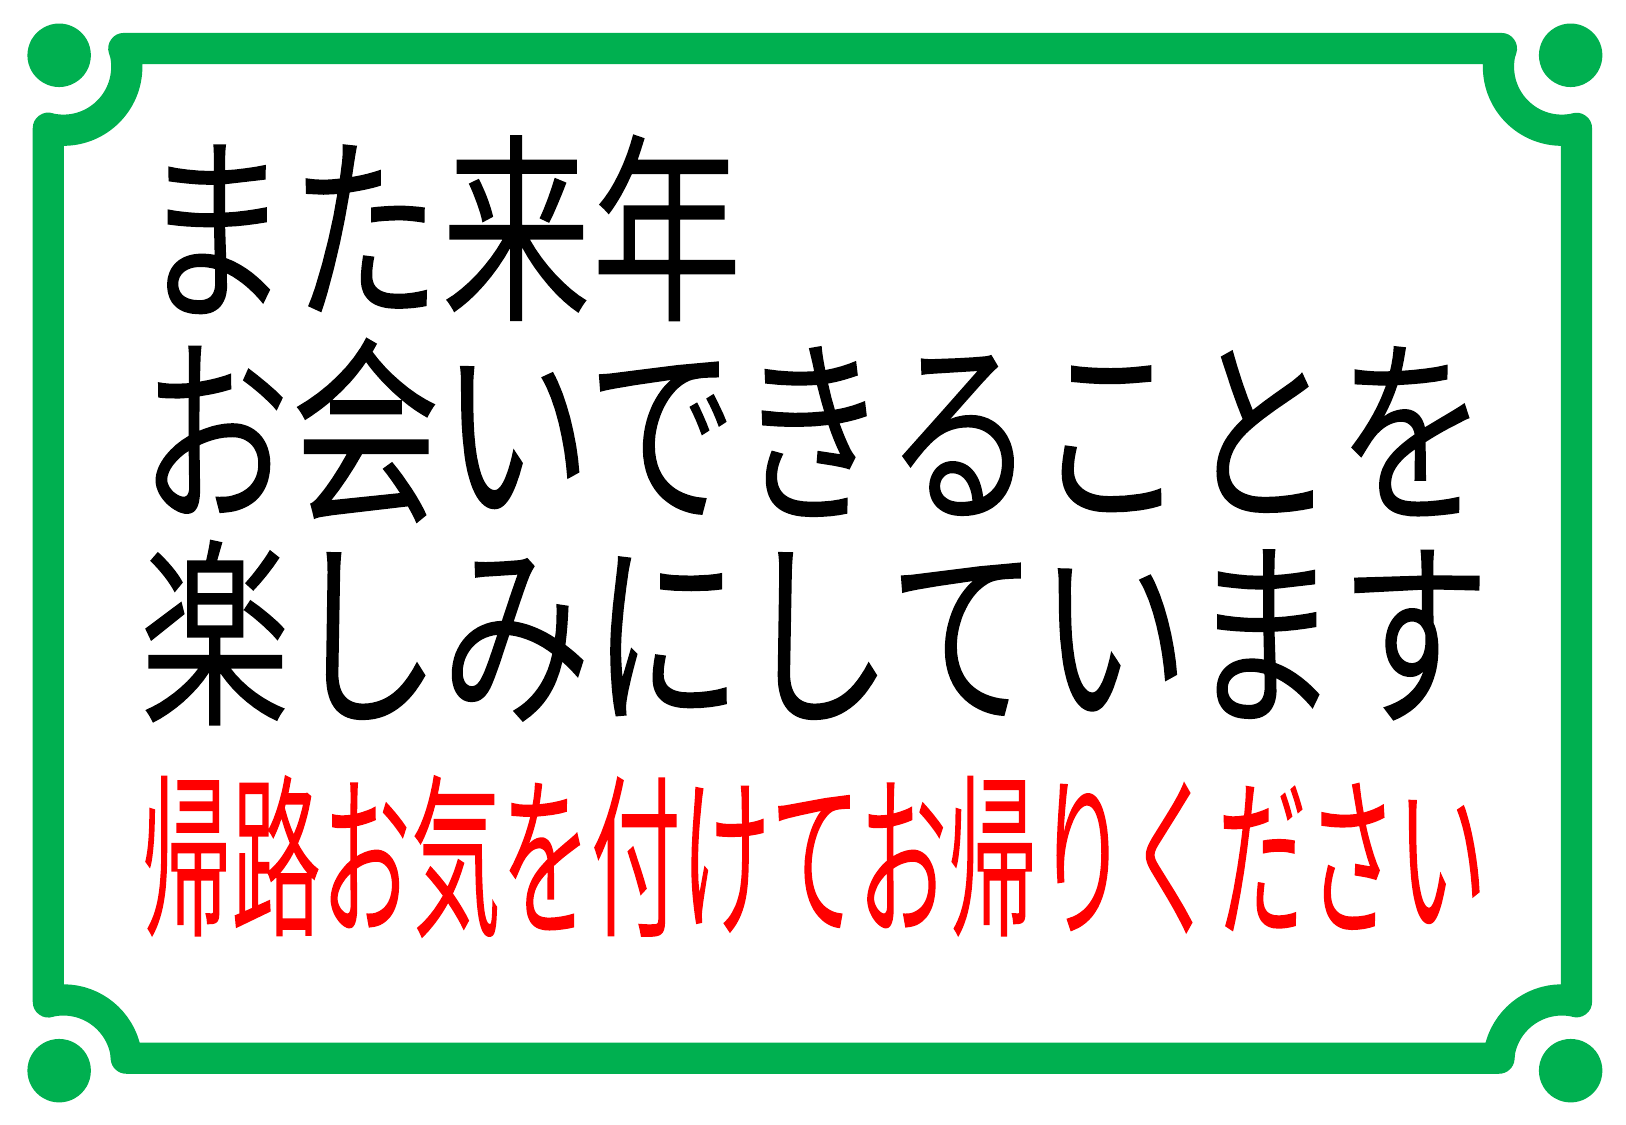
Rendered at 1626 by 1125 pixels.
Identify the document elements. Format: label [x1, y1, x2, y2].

text_box [25, 1036, 93, 1105]
text_box [46, 46, 1579, 1061]
text_box [1536, 1036, 1605, 1105]
text_box [25, 21, 93, 90]
text_box [1536, 21, 1605, 90]
